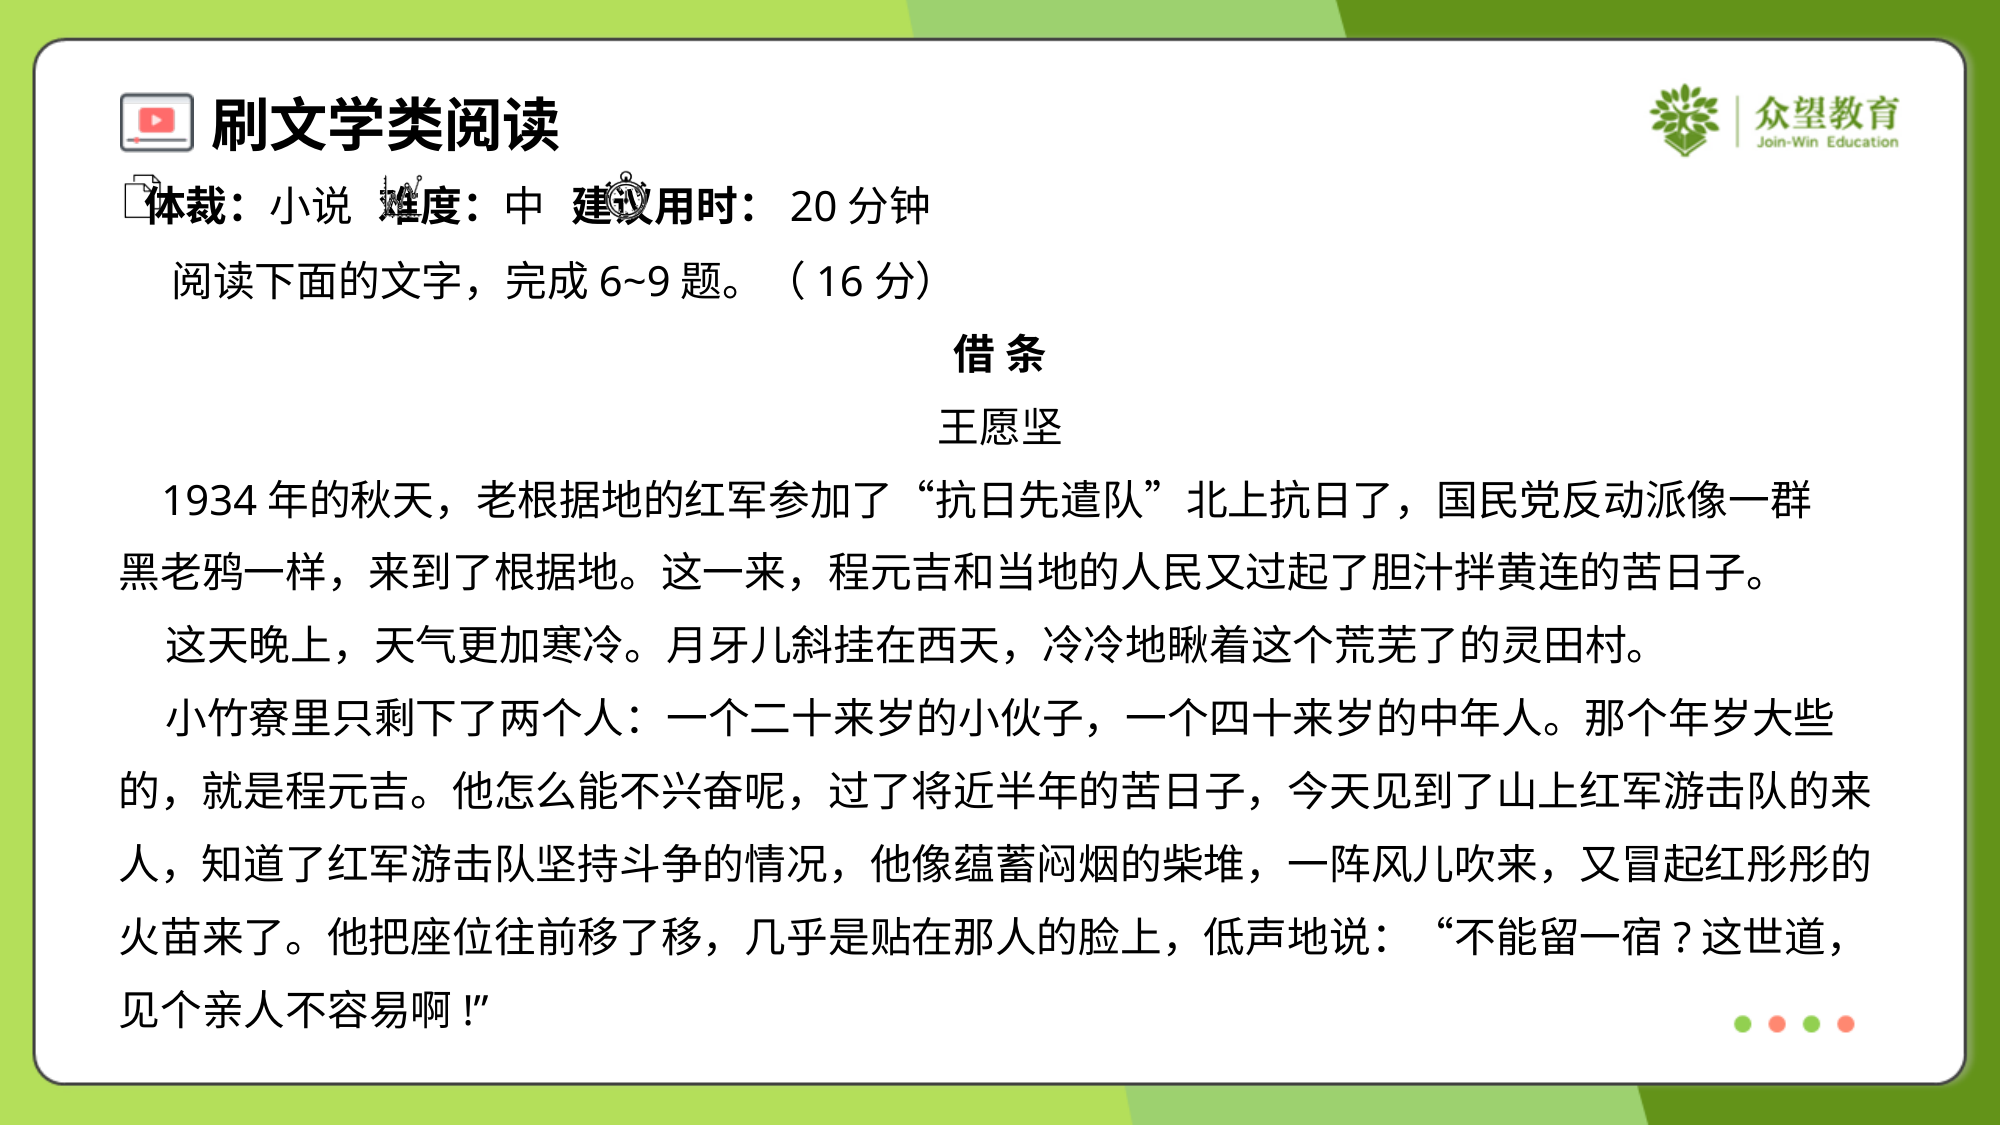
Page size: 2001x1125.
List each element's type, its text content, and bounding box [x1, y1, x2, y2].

text_box 体裁：小说 难度：中 建议用时：20分钟 [118, 159, 1882, 224]
text_box 阅读下面的文字，完成6~9题。（16分） 借 条 王愿坚 1934年的秋天，老根据地的红军参加了“抗日先遣队”北上抗日了，国民党反动派像一群 黑老鸦一样，来到了根据地。这一来，程元吉和当地的人民又过起了胆汁拌黄连的苦日子。 这天晚上，天气更加寒冷。月牙儿斜挂在西天，冷冷地瞅着这个荒芜了的灵田村。 小竹寮里只剩下了两个人：一个二十来岁的小伙子，一个四十来岁的中年人。那个年岁大些 的，就是程元吉。他怎么能不兴奋呢，过了将近半年的苦日子，今天见到了山上红军游击队的来 人，知道了红军游击队坚持斗争的情况，他像蕴蓄闷烟的柴堆，一阵风儿吹来，又冒起红彤彤的 火苗来了。他把座位往前移了移，几乎是贴在那人的脸上，低声地说：“不能留一宿?这世道， 见个亲人不容易啊!” [118, 231, 1883, 1034]
picture [0, 0, 2000, 1125]
